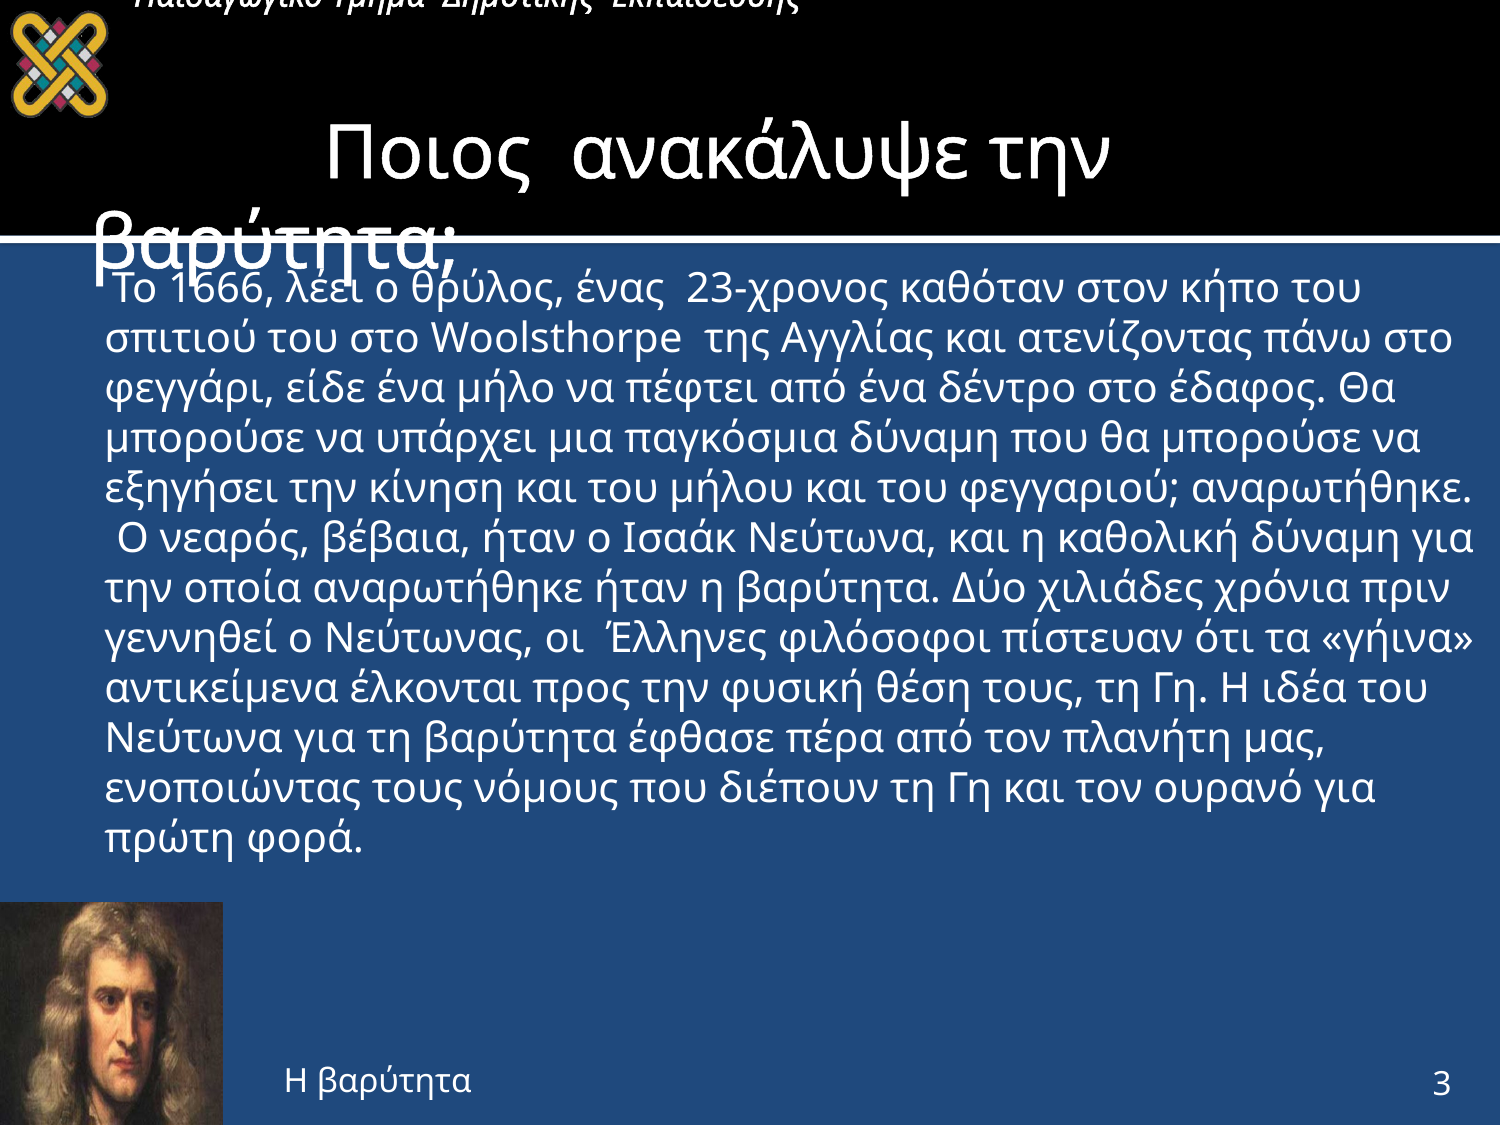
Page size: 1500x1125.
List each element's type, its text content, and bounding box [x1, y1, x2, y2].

list Το 1666, λέει ο θρύλος, ένας 23-χρονος καθόταν στον κήπο του σπιτιού του στο Woolsthorpe της Αγγλίας και ατενίζοντας πάνω στο φεγγάρι, είδε ένα μήλο να πέφτει από ένα δέντρο στο έδαφος. Θα μπορούσε να υπάρχει μια παγκόσμια δύναμη που θα μπορούσε να εξηγήσει την κίνηση και του μήλου και του φεγγαριού; αναρωτήθηκε. Ο νεαρός, βέβαια, ήταν ο Ισαάκ Νεύτωνα, και η καθολική δύναμη για την οποία αναρωτήθηκε ήταν η βαρύτητα. Δύο χιλιάδες χρόνια πριν γεννηθεί ο Νεύτωνας, οι Έλληνες φιλόσοφοι πίστευαν ότι τα «γήινα» αντικείμενα έλκονται προς την φυσική θέση τους, τη Γη. Η ιδέα του Νεύτωνα για τη βαρύτητα έφθασε πέρα από τον πλανήτη μας, ενοποιώντας τους νόμους που διέπουν τη Γη και τον ουρανό για πρώτη φορά. [23, 246, 1500, 1090]
footer Η βαρύτητα [269, 1019, 1173, 1100]
title Παιδαγωγικό Τμήμα Δημοτικής Εκπαίδευσης Ποιος ανακάλυψε την βαρύτητα; [75, 25, 1425, 231]
picture [0, 902, 223, 1125]
picture [0, 0, 118, 129]
slide_number 3 [1345, 1062, 1467, 1108]
